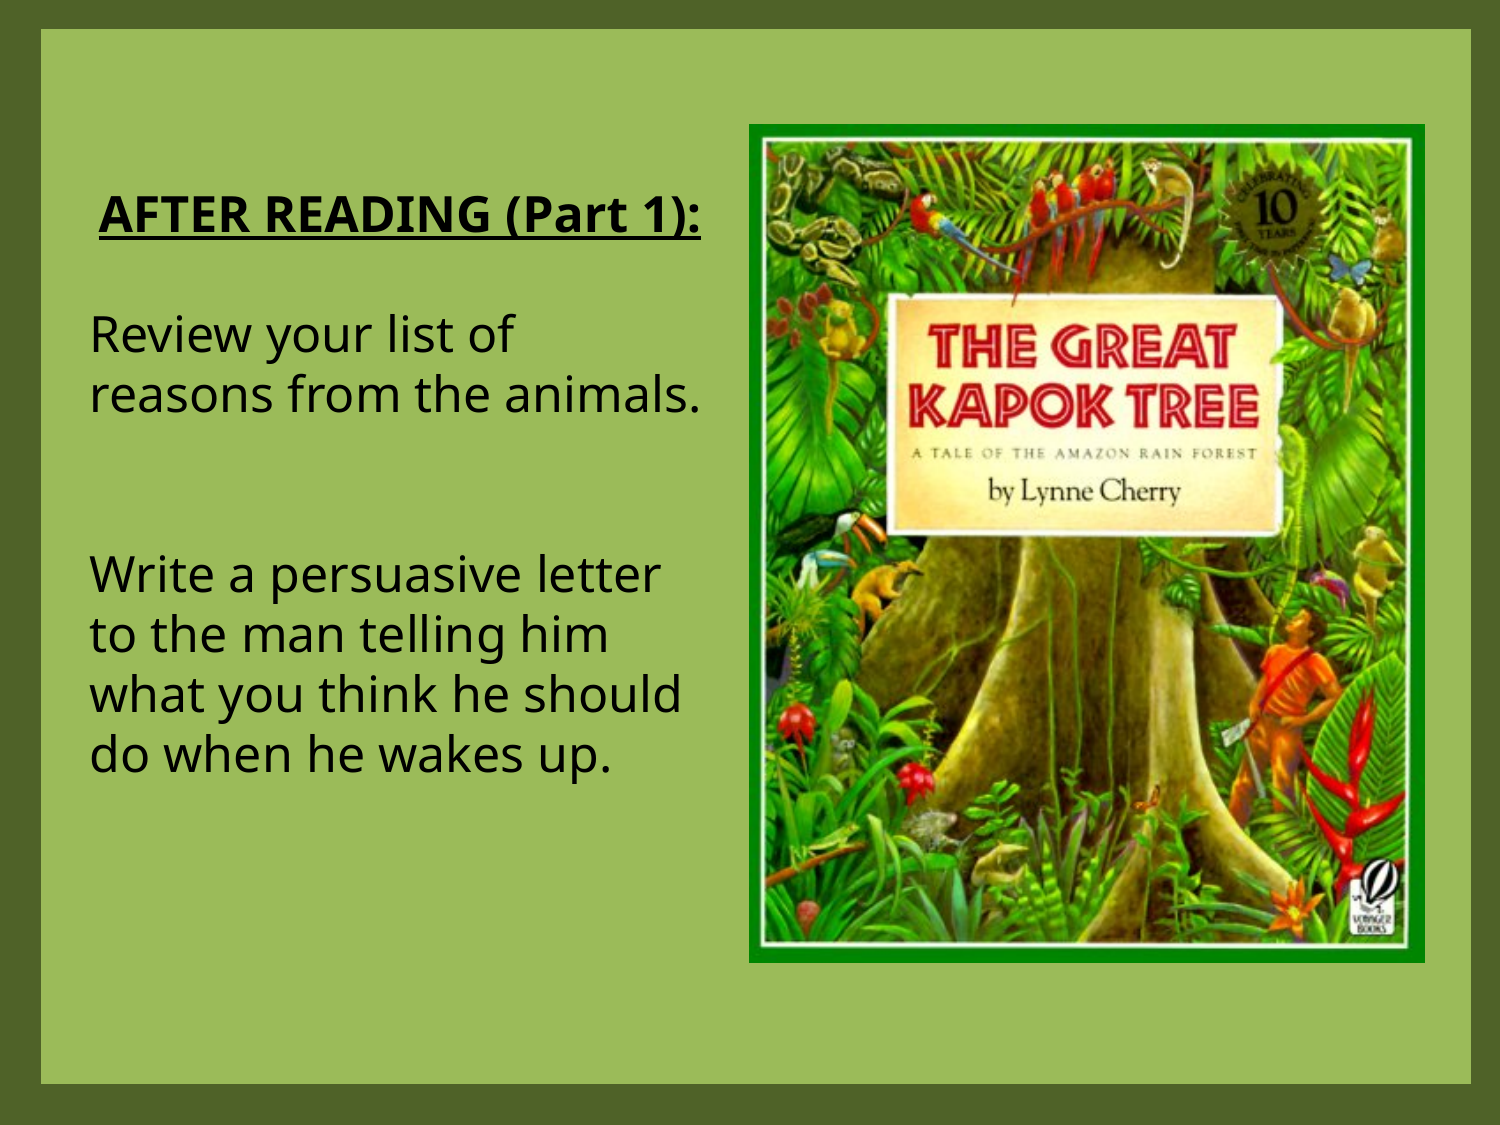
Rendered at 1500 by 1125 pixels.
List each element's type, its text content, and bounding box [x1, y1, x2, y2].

text_box AFTER READING (Part 1): Review your list of reasons from the animals. Write a persuasive letter to the man telling him what you think he should do when he wakes up. [75, 174, 725, 970]
text_box [35, 23, 1477, 1089]
picture [749, 124, 1426, 963]
